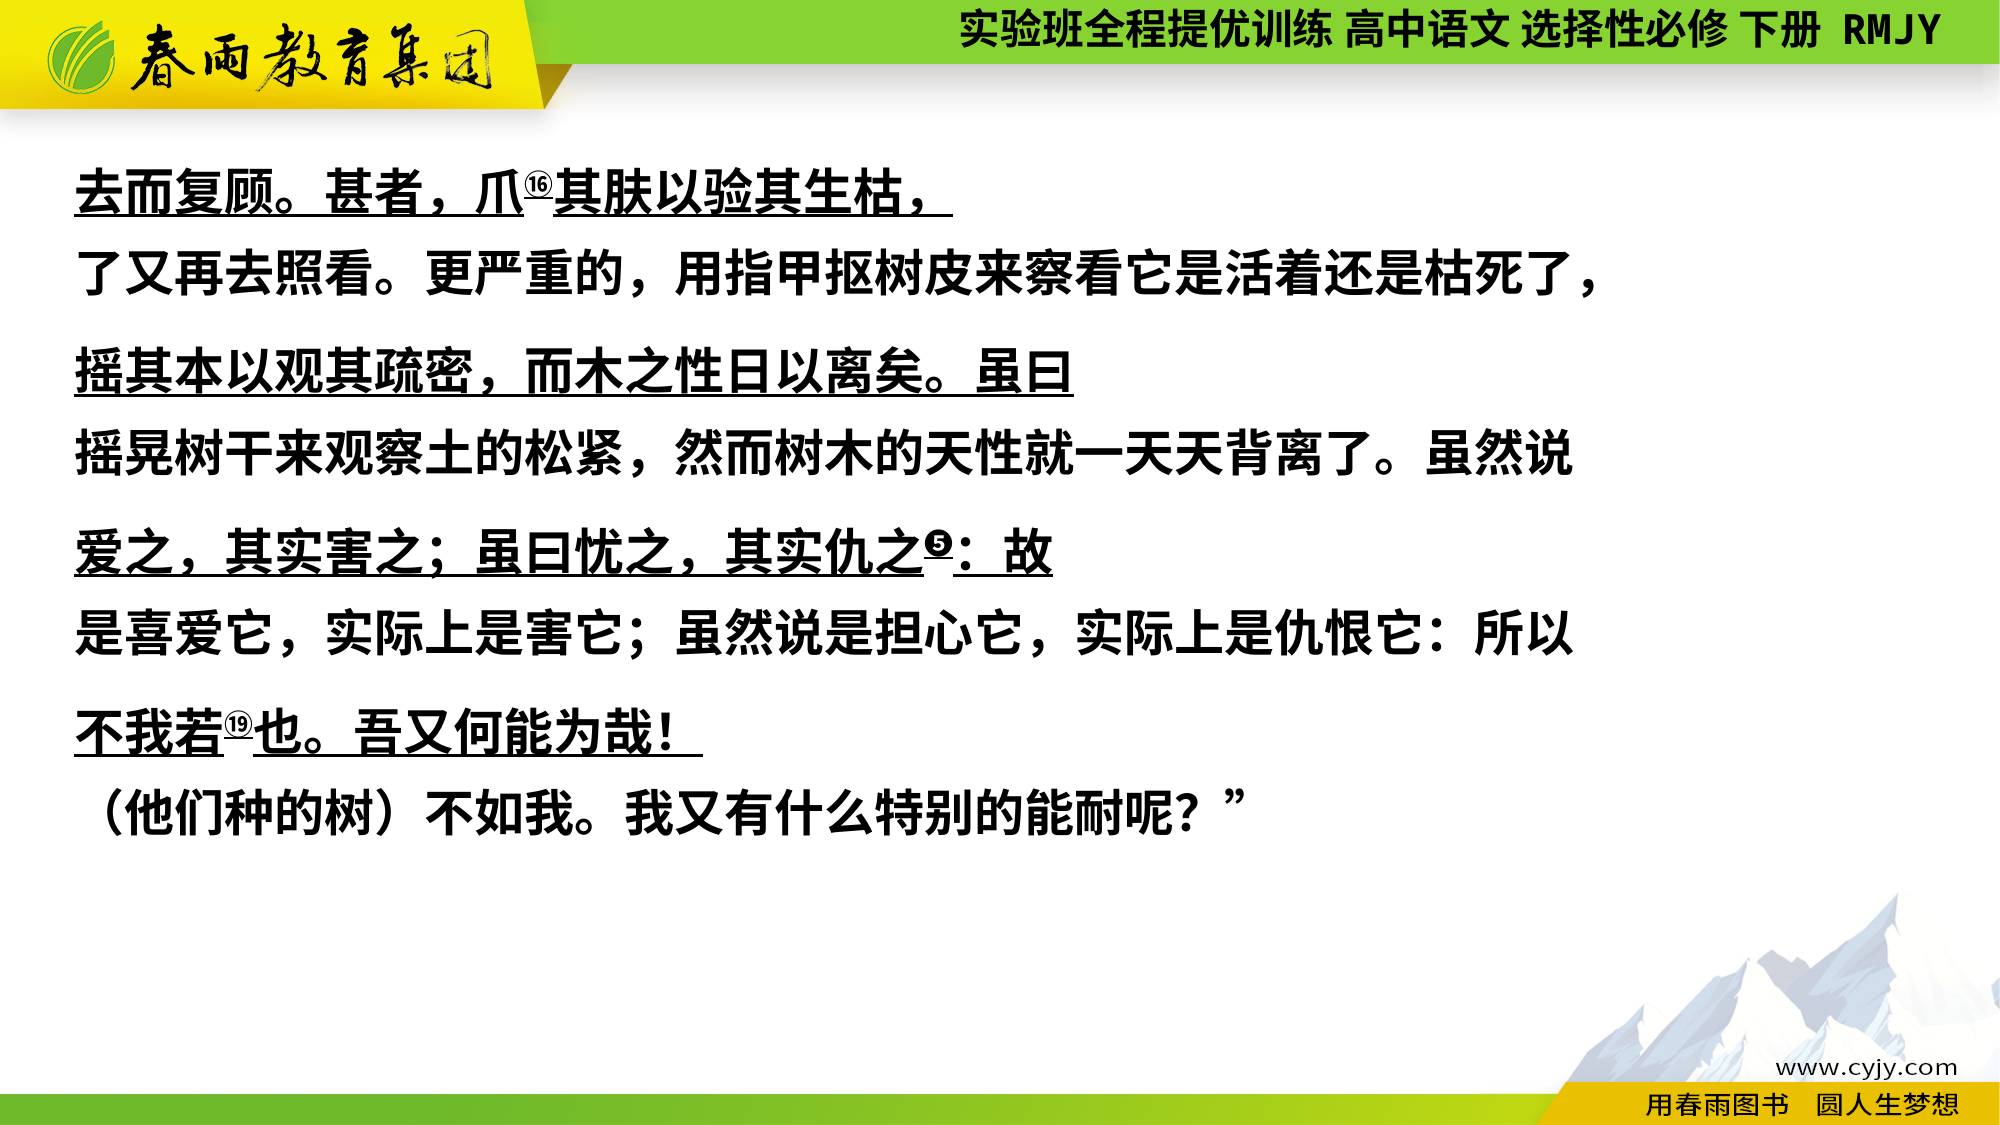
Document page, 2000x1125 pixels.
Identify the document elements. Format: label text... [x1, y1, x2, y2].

text_box 了又再去照看。更严重的，用指甲抠树皮来察看它是活着还是枯死了， 摇晃树干来观察土的松紧，然而树木的天性就一天天背离了。虽然说 是喜爱它，实际上是害它；虽然说是担心它，实际上是仇恨它：所以 （他们种的树）不如我。我又有什么特别的能耐呢？” [59, 203, 1944, 849]
picture [0, 0, 2000, 1125]
